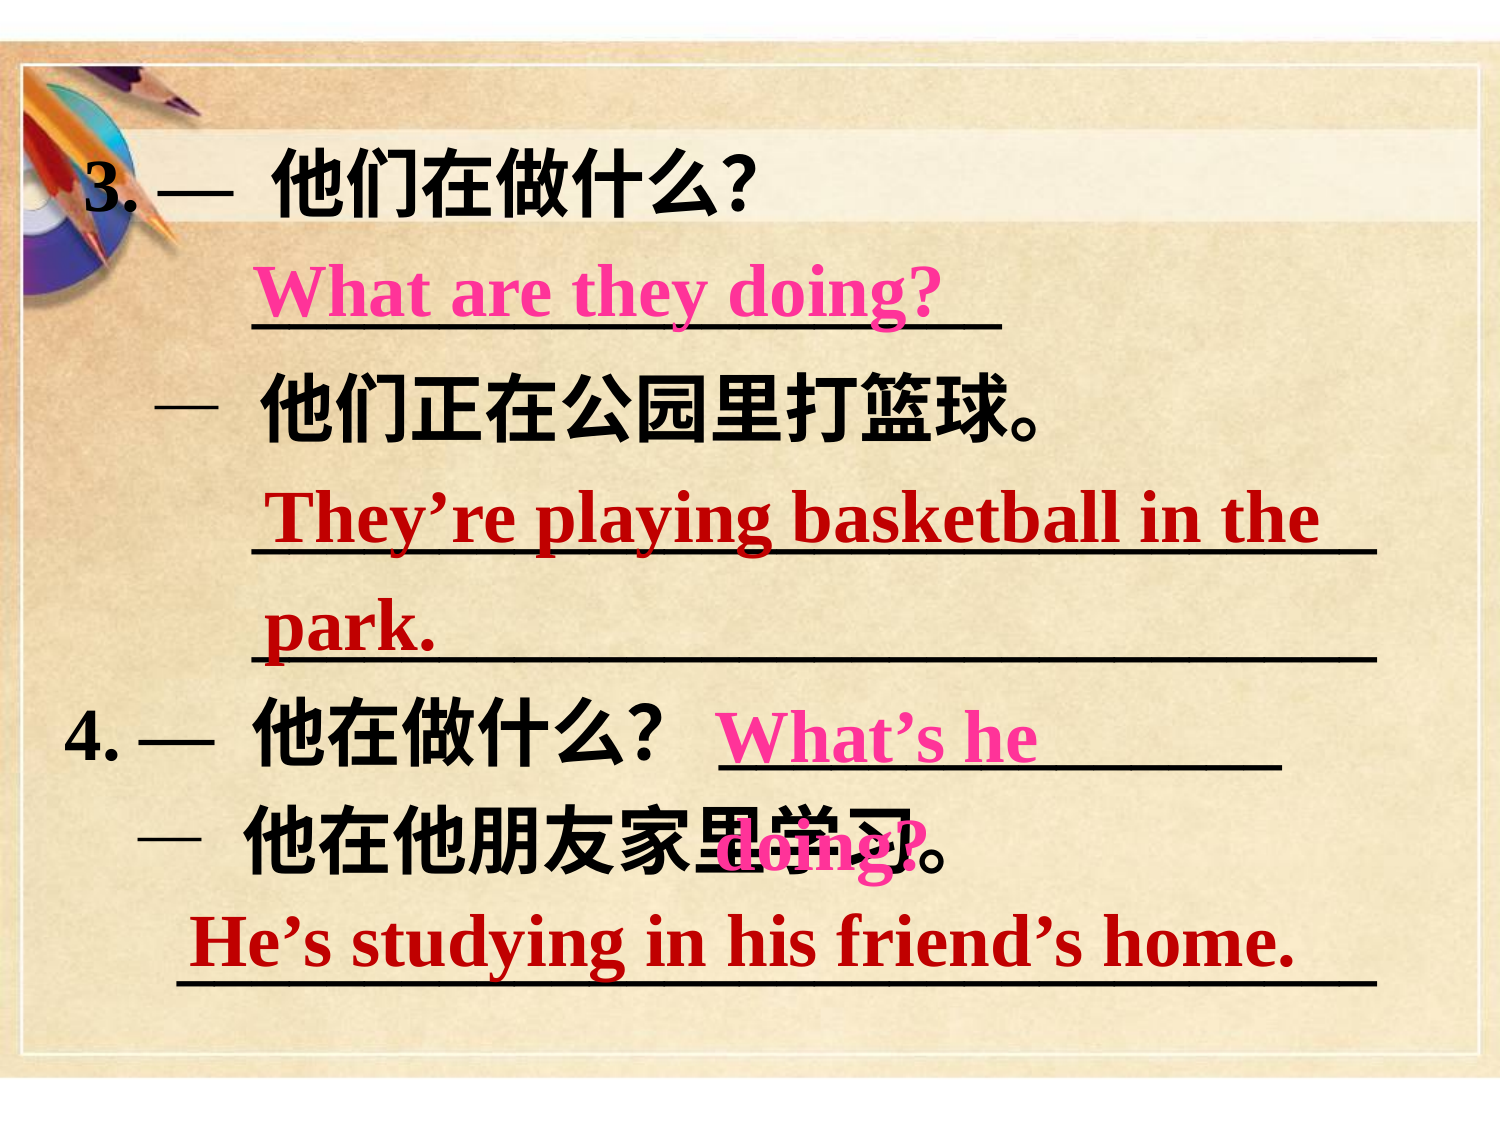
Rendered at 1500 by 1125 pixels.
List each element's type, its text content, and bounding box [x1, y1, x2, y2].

text_box — 他们正在公园里打篮球。 ______________________________ ______________________________ 4. — 他在做什么？_______________ — 他在他朋友家里学习。 ________________________________ [50, 336, 1438, 999]
text_box What are they doing? [237, 216, 1013, 336]
text_box 3. — 他们在做什么？ ____________________ [49, 111, 1400, 342]
text_box He’s studying in his friend’s home. [174, 884, 1388, 989]
text_box They’re playing basketball in the park. [249, 441, 1450, 673]
picture [0, 0, 1500, 1125]
text_box What’s he doing? [699, 662, 1288, 884]
